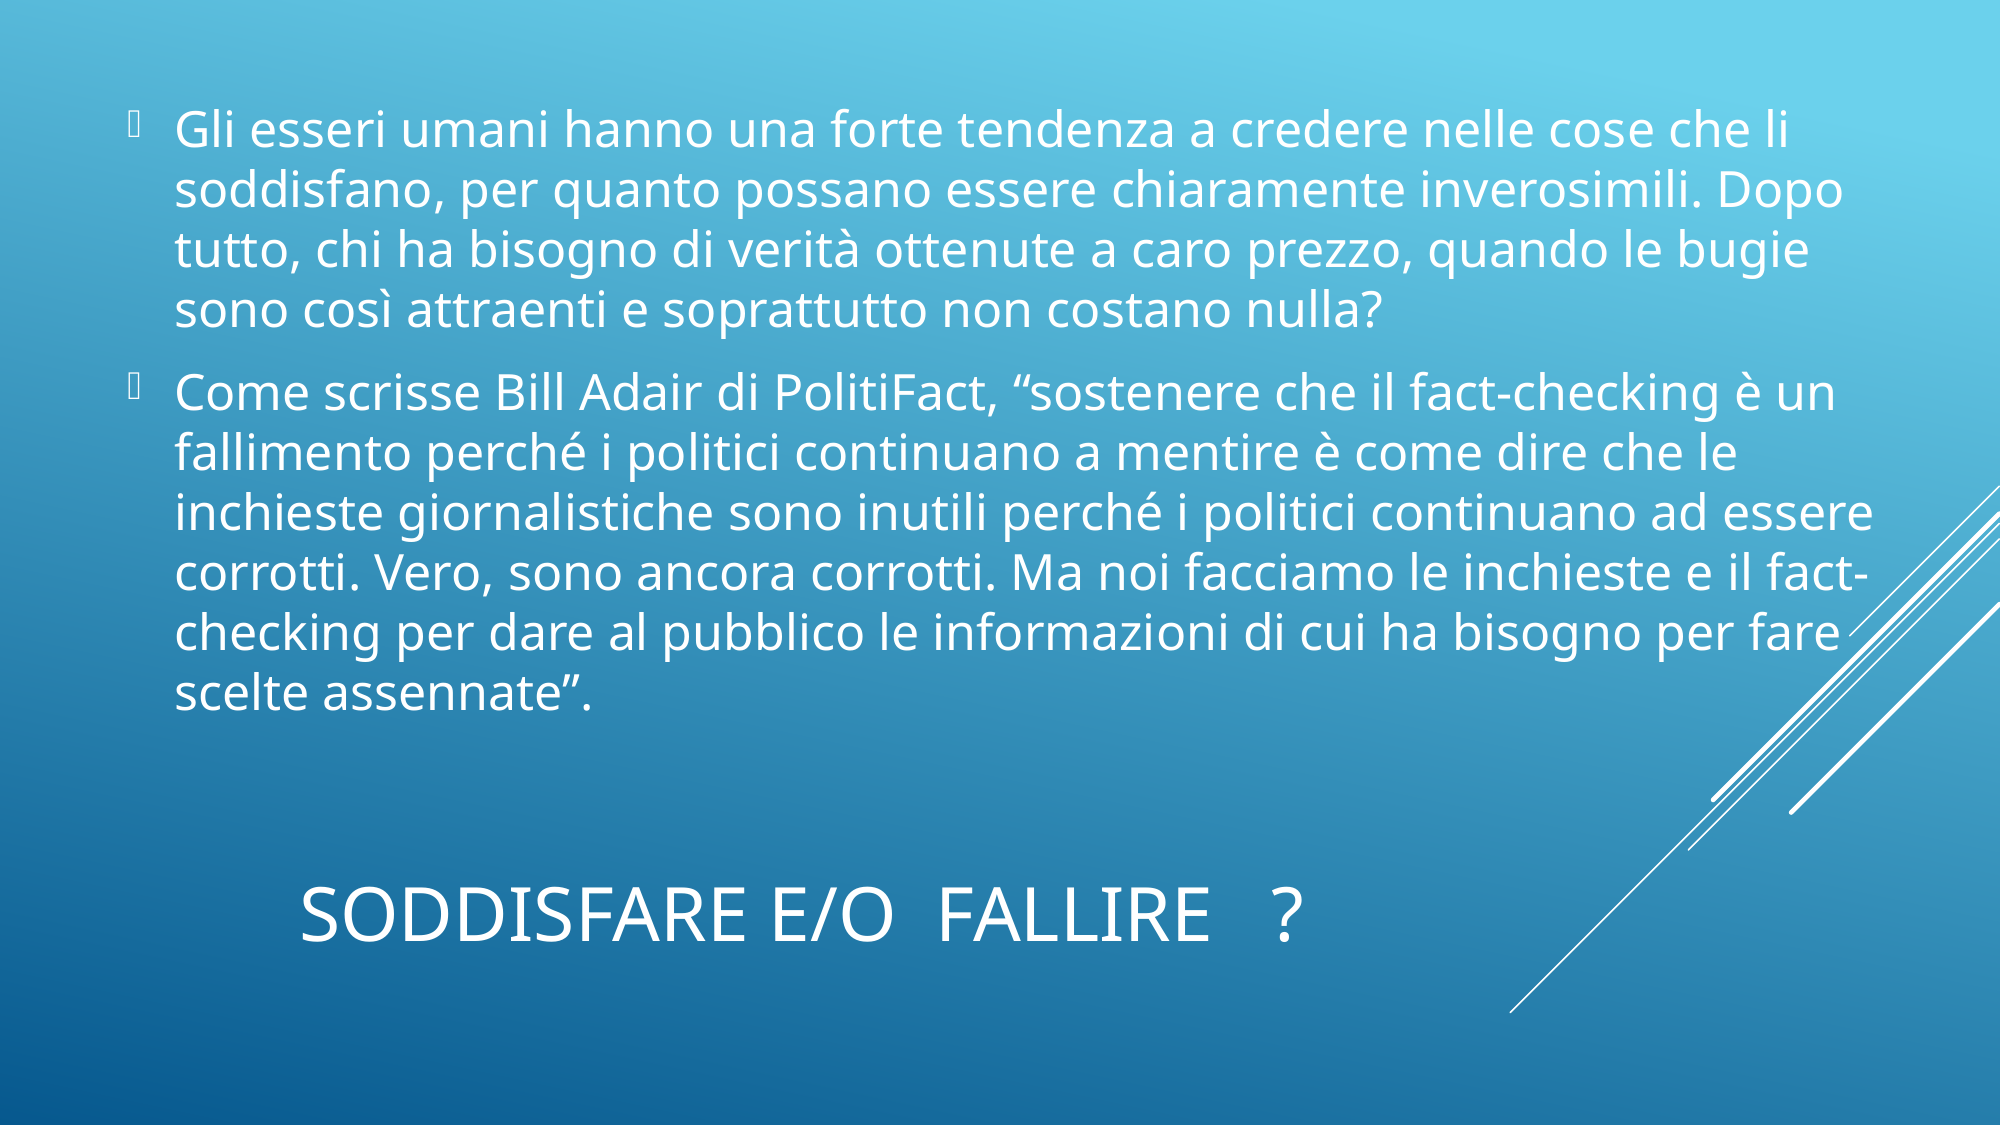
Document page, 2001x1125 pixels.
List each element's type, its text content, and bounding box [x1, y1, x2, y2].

title Soddisfare E/o Fallire ? [284, 788, 1685, 1036]
list Gli esseri umani hanno una forte tendenza a credere nelle cose che li soddisfano, per quanto possano essere chiaramente inverosimili. Dopo tutto, chi ha bisogno di verità ottenute a caro prezzo, quando le bugie sono così attraenti e soprattutto non costano nulla? Come scrisse Bill Adair di PolitiFact, “sostenere che il fact-checking è un fallimento perché i politici continuano a mentire è come dire che le inchieste giornalistiche sono inutili perché i politici continuano ad essere corrotti. Vero, sono ancora corrotti. Ma noi facciamo le inchieste e il fact-checking per dare al pubblico le informazioni di cui ha bisogno per fare scelte assennate”. [112, 112, 1936, 706]
